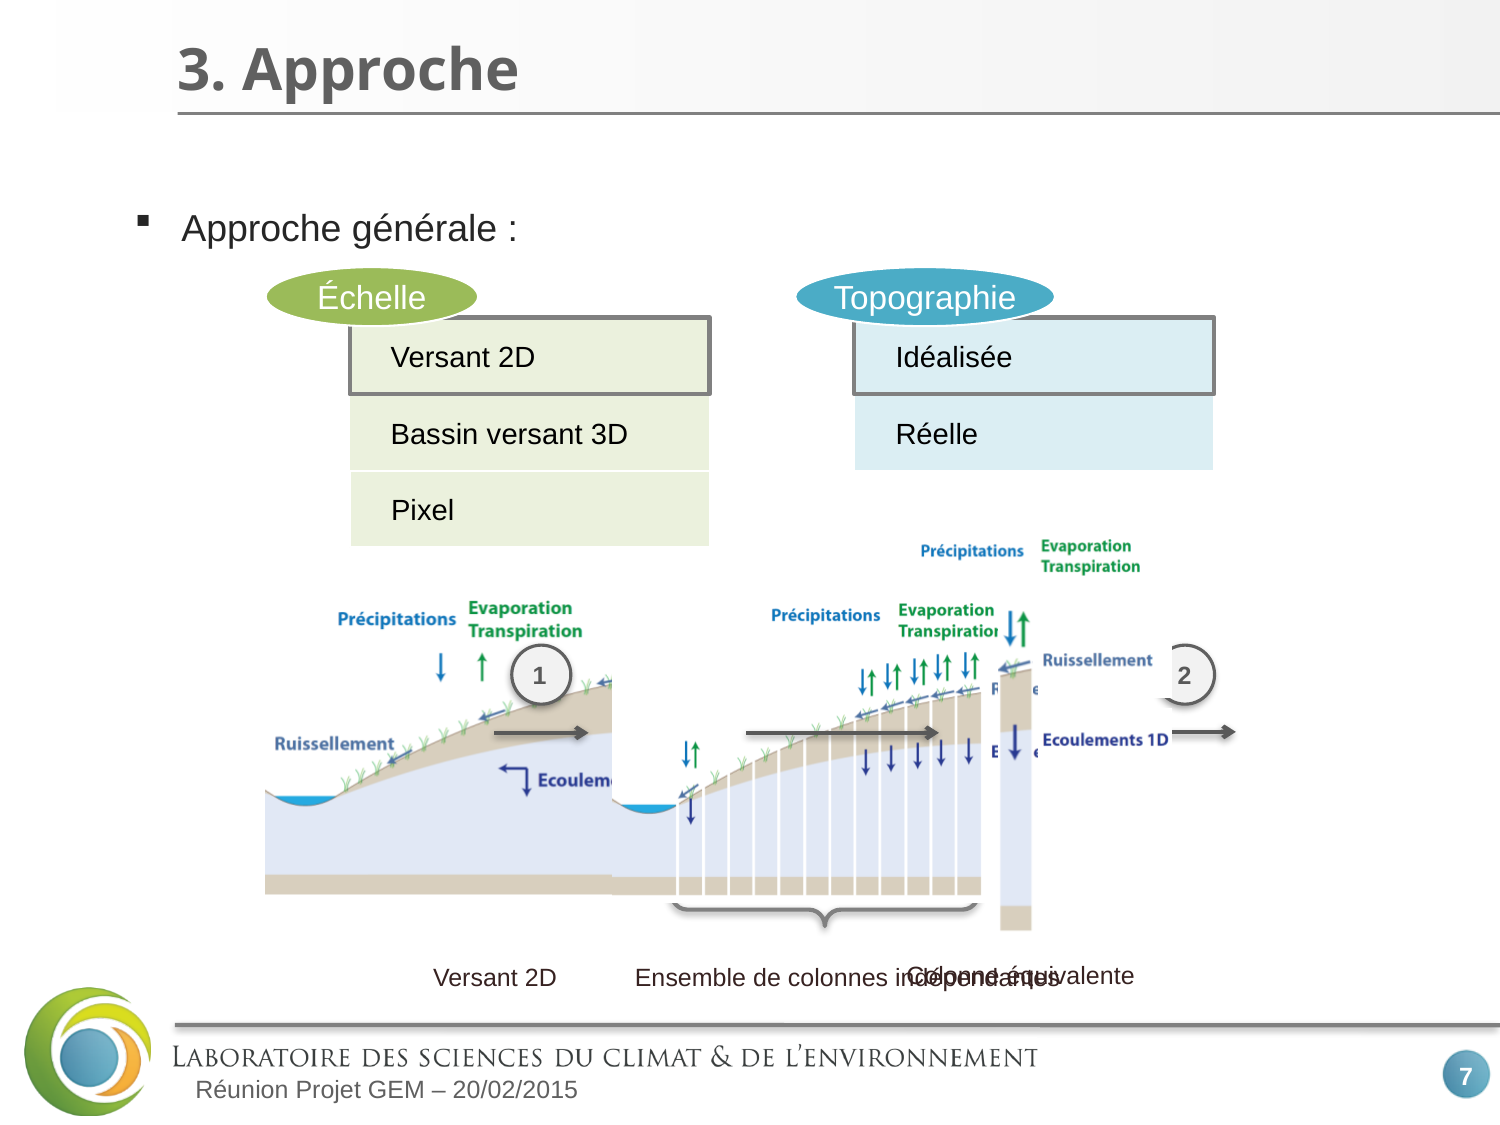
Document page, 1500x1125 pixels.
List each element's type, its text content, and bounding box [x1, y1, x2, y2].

list Approche générale : [88, 196, 1471, 1013]
text_box [852, 315, 1216, 396]
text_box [265, 596, 494, 1000]
picture [1438, 1046, 1500, 1109]
picture [24, 987, 151, 1116]
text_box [891, 533, 1172, 998]
text_box Échelle [263, 265, 481, 329]
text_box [1176, 644, 1229, 705]
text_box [493, 597, 887, 1000]
text_box Réunion Projet GEM – 20/02/2015 [180, 1058, 656, 1119]
title 3. Approche [162, 24, 1403, 85]
text_box Topographie [793, 265, 1058, 329]
text_box [348, 315, 712, 396]
